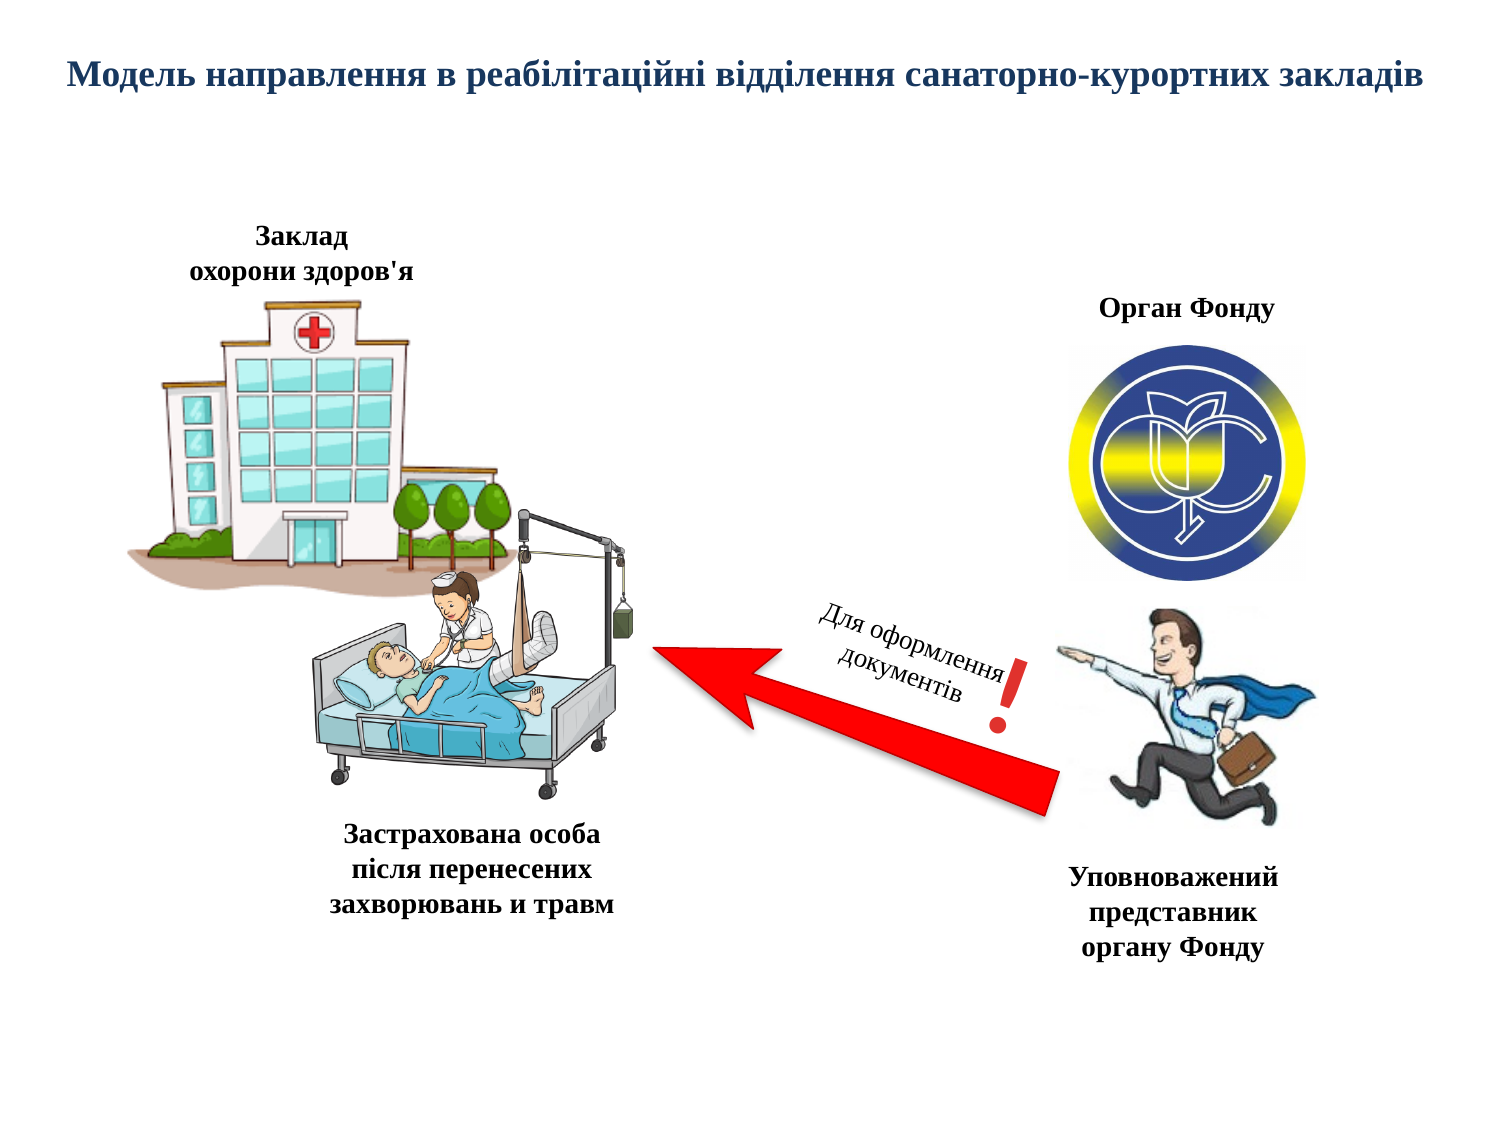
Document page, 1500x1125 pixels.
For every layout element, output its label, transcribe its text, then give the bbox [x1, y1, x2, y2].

text_box Орган Фонду [1082, 280, 1292, 331]
text_box Модель направлення в реабілітаційні відділення санаторно-курортних закладів [44, 41, 1447, 101]
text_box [640, 614, 1066, 767]
picture [115, 273, 633, 801]
text_box Застрахована особа після перенесених захворювань и травм [314, 808, 630, 928]
picture [1068, 345, 1306, 582]
text_box Заклад охорони здоров'я [174, 209, 429, 272]
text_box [1051, 606, 1320, 972]
